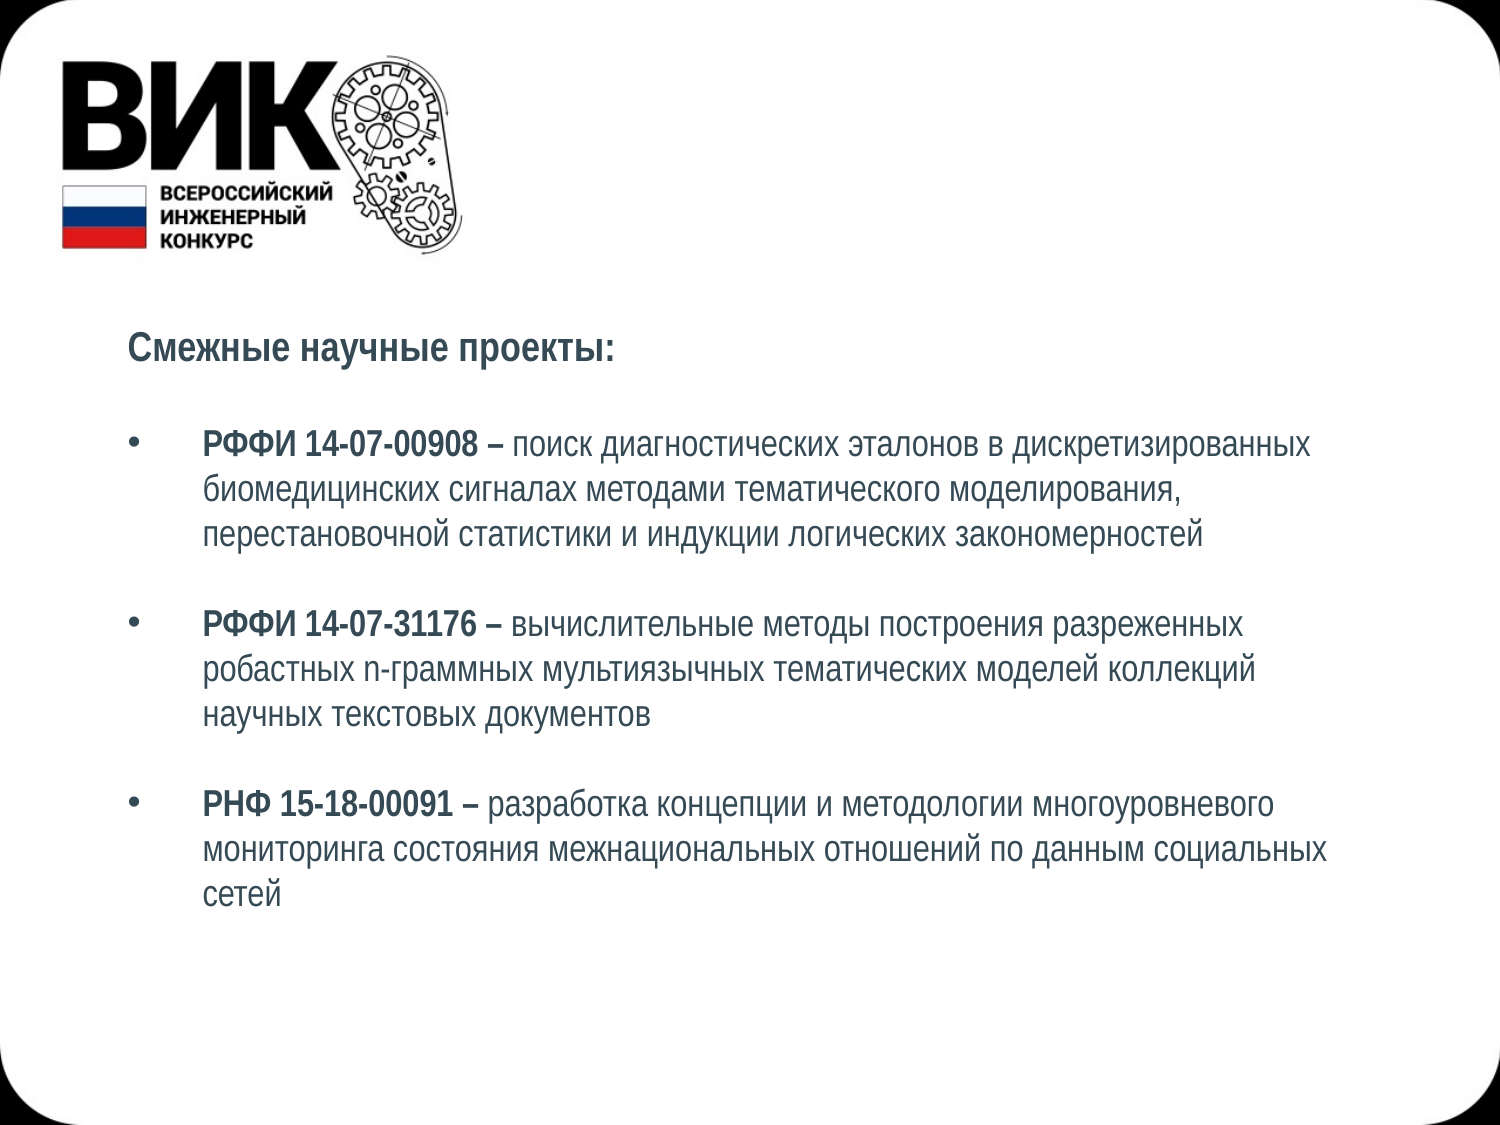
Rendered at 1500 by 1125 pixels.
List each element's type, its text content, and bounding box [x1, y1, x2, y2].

title Смежные научные проекты: [112, 312, 1388, 371]
picture [0, 0, 1500, 1125]
text_box РФФИ 14-07-00908 – поиск диагностических эталонов в дискретизированных биомедицинских сигналах методами тематического моделирования, перестановочной статистики и индукции логических закономерностей РФФИ 14-07-31176 – вычислительные методы построения разреженных робастных n-граммных мультиязычных тематических моделей коллекций научных текстовых документов РНФ 15-18-00091 – разработка концепции и методологии многоуровневого мониторинга состояния межнациональных отношений по данным социальных сетей [112, 411, 1388, 1101]
